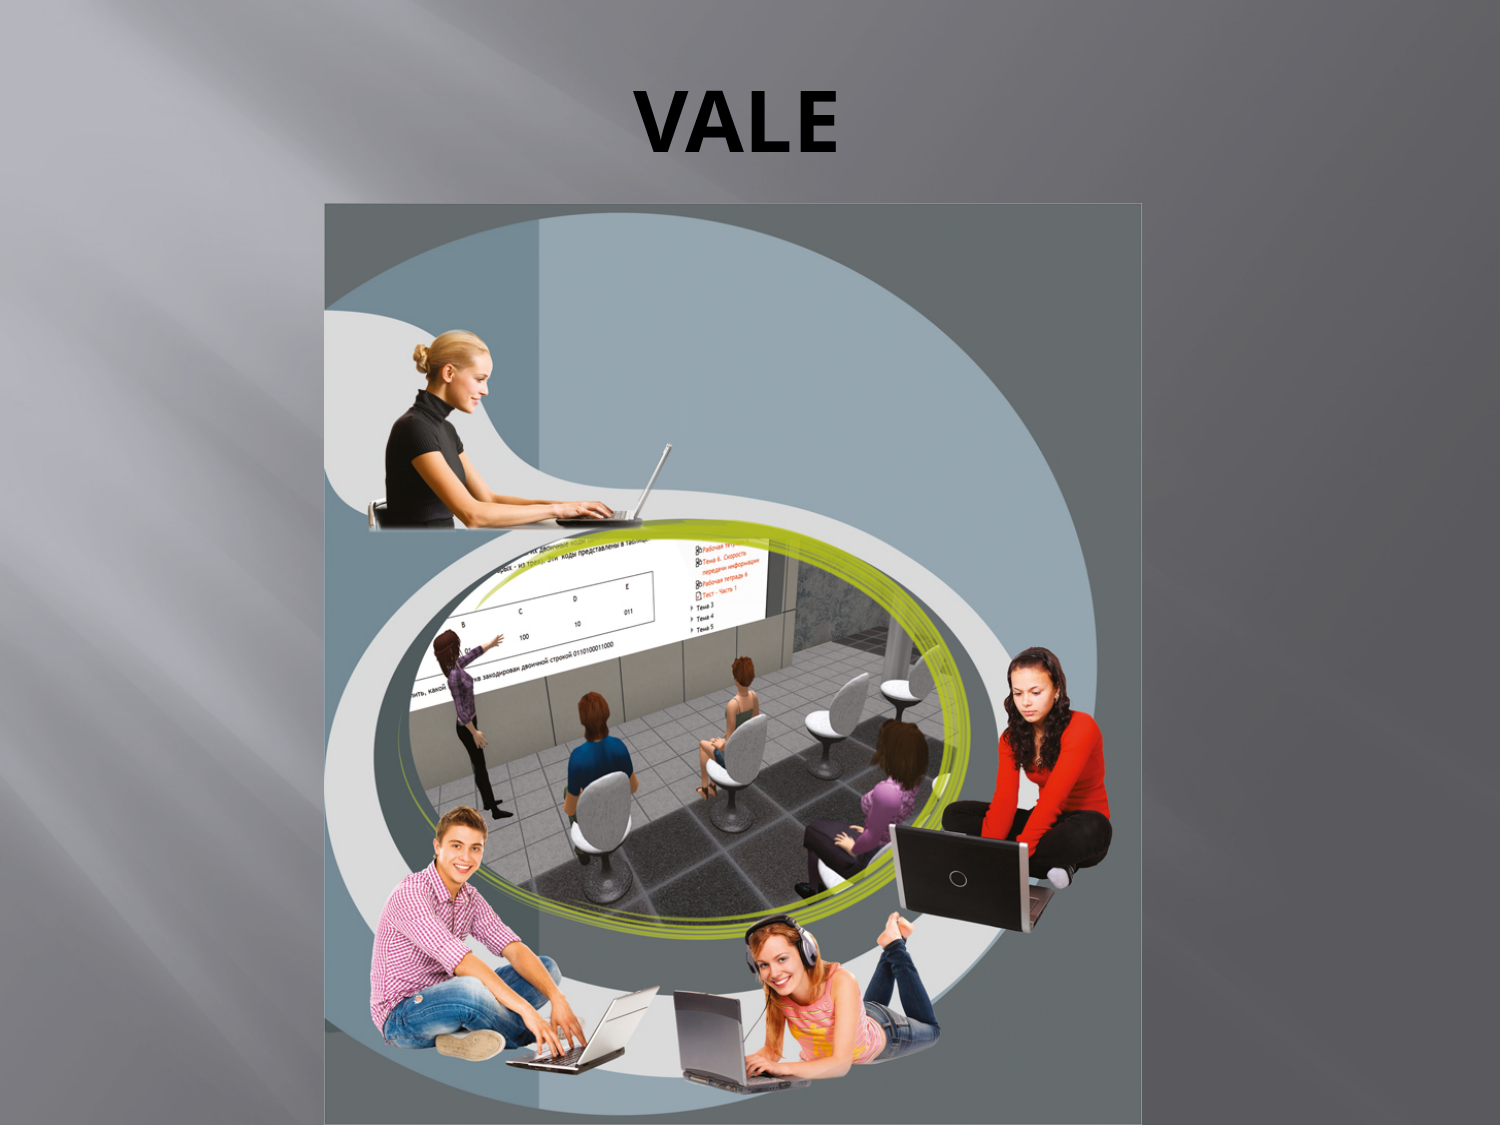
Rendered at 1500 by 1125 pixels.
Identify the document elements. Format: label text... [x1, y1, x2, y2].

picture [324, 203, 1143, 1125]
title VALE [62, 50, 1413, 188]
